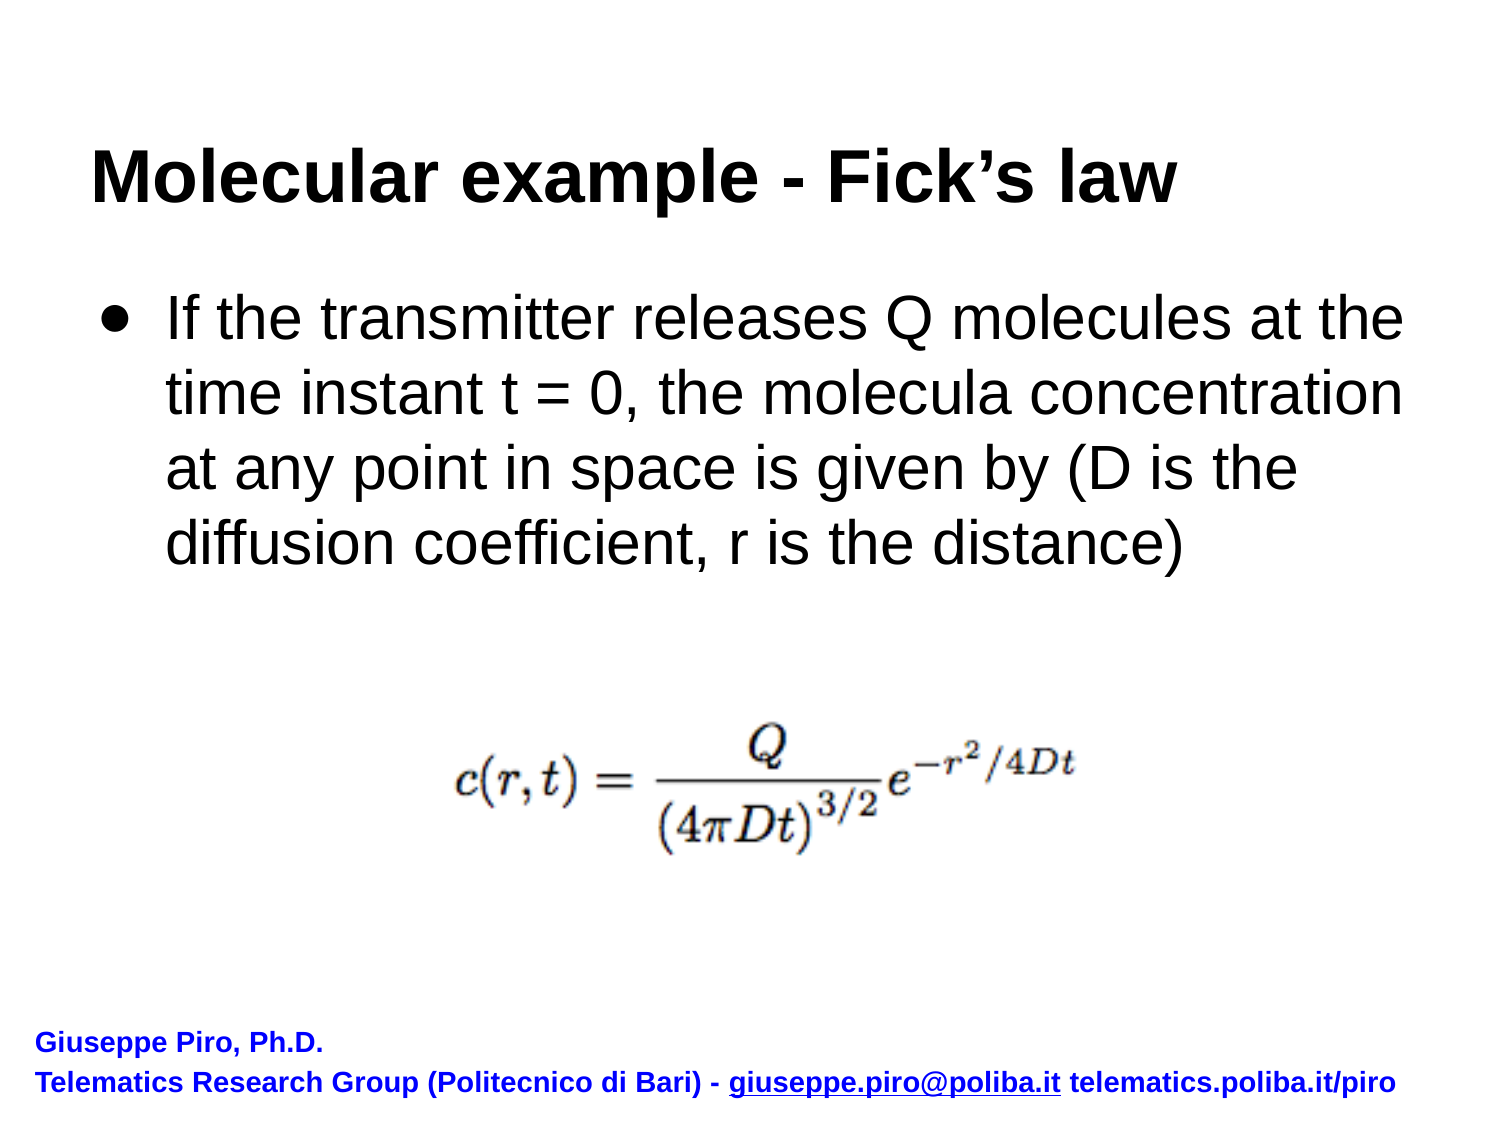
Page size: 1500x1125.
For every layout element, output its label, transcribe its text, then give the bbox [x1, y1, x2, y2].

picture [405, 663, 1113, 879]
title Molecular example - Fick’s law [75, 45, 1425, 233]
subtitle Giuseppe Piro, Ph.D. Telematics Research Group (Politecnico di Bari) - giuseppe.piro@poliba.it telematics.poliba.it/piro [19, 1003, 1481, 1088]
list If the transmitter releases Q molecules at the time instant t = 0, the molecula concentration at any point in space is given by (D is the diffusion coefficient, r is the distance) [75, 262, 1425, 1003]
